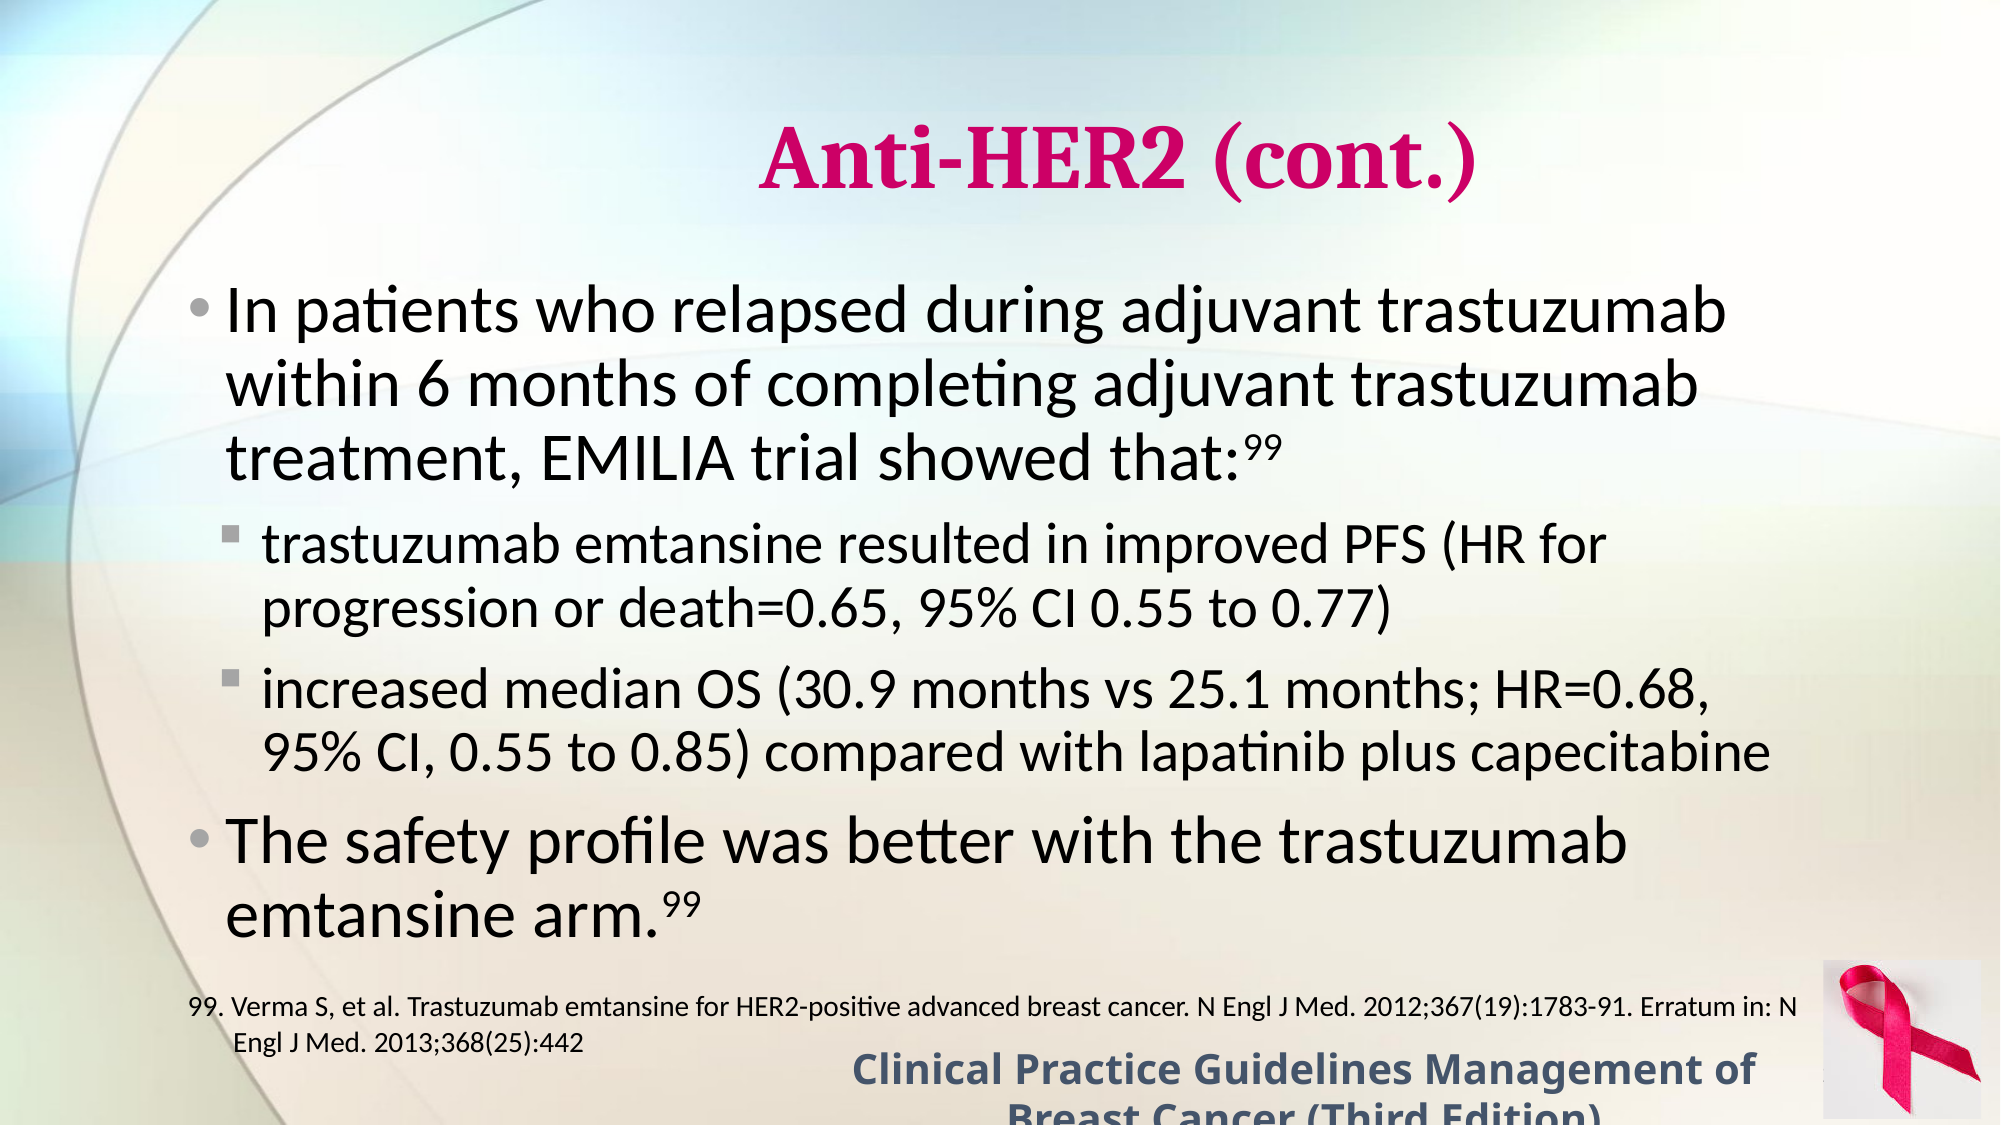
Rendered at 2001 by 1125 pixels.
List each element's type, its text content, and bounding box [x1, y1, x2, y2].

title Anti-HER2 (cont.) [381, 43, 1863, 261]
picture [0, 0, 2001, 1125]
text_box Clinical Practice Guidelines Management of Breast Cancer (Third Edition) [788, 1082, 1820, 1125]
list In patients who relapsed during adjuvant trastuzumab within 6 months of completing adjuvant trastuzumab treatment, EMILIA trial showed that:99 trastuzumab emtansine resulted in improved PFS (HR for progression or death=0.65, 95% CI 0.55 to 0.77) increased median OS (30.9 months vs 25.1 months; HR=0.68, 95% CI, 0.55 to 0.85) compared with lapatinib plus capecitabine The safety profile was better with the trastuzumab emtansine arm.99 99. Verma S, et al. Trastuzumab emtansine for HER2-positive advanced breast cancer. N Engl J Med. 2012;367(19):1783-91. Erratum in: N Engl J Med. 2013;368(25):442 [172, 266, 1826, 1082]
slide_number 21 [1325, 1042, 1813, 1103]
